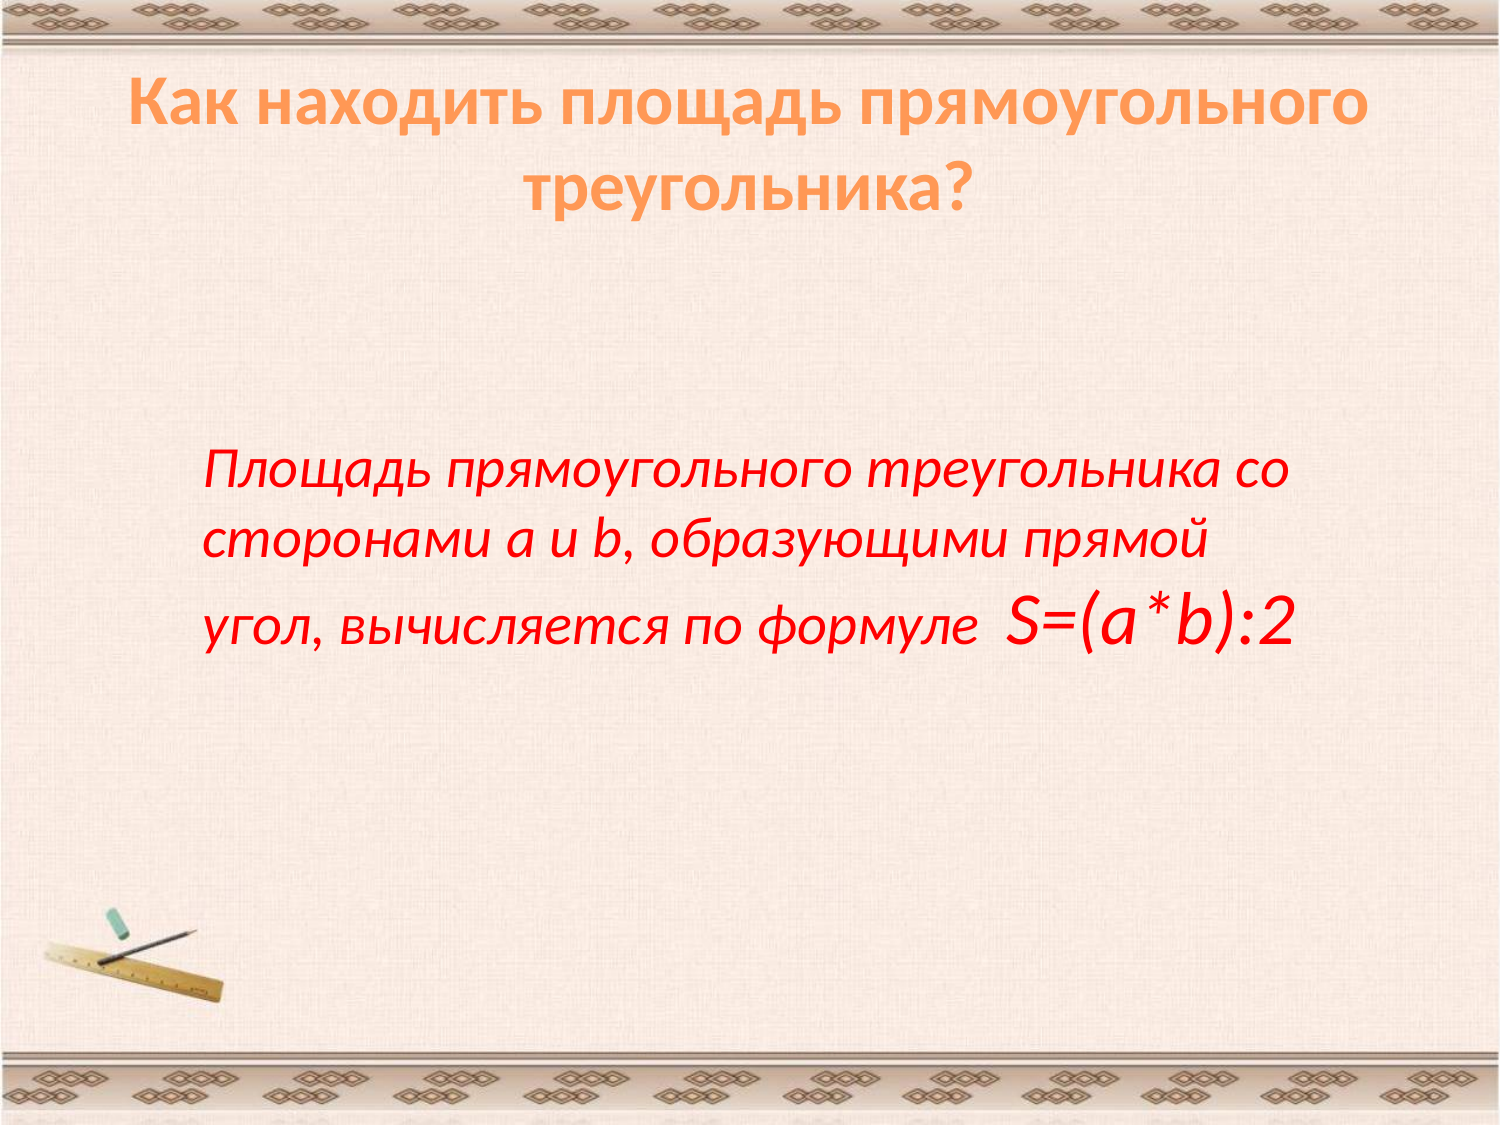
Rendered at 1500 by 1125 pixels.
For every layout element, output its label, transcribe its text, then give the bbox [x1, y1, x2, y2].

picture [0, 0, 1500, 1125]
title Как находить площадь прямоугольного треугольника? [75, 45, 1425, 233]
text_box Площадь прямоугольного треугольника со сторонами a и b, образующими прямой угол, вычисляется по формуле S=(a*b):2 [187, 421, 1325, 667]
